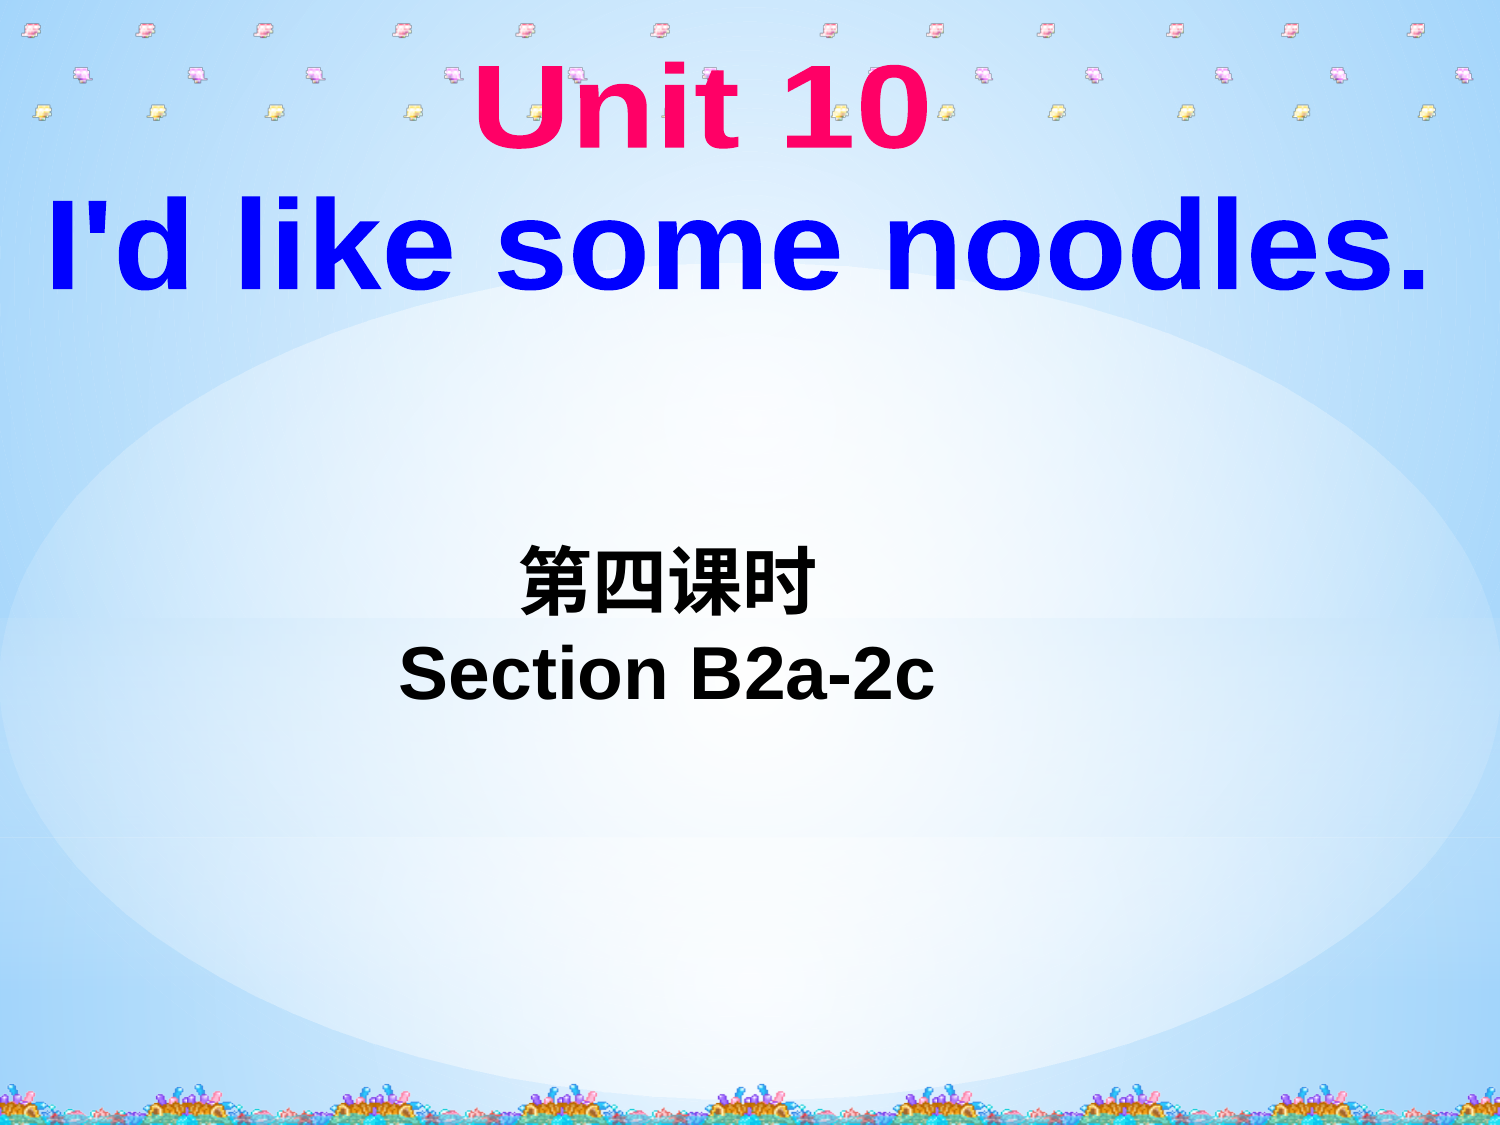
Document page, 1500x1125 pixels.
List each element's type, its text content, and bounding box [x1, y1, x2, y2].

text_box 第四课时 Section B2a-2c [383, 527, 952, 722]
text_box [0, 0, 1500, 150]
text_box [0, 949, 1500, 1125]
